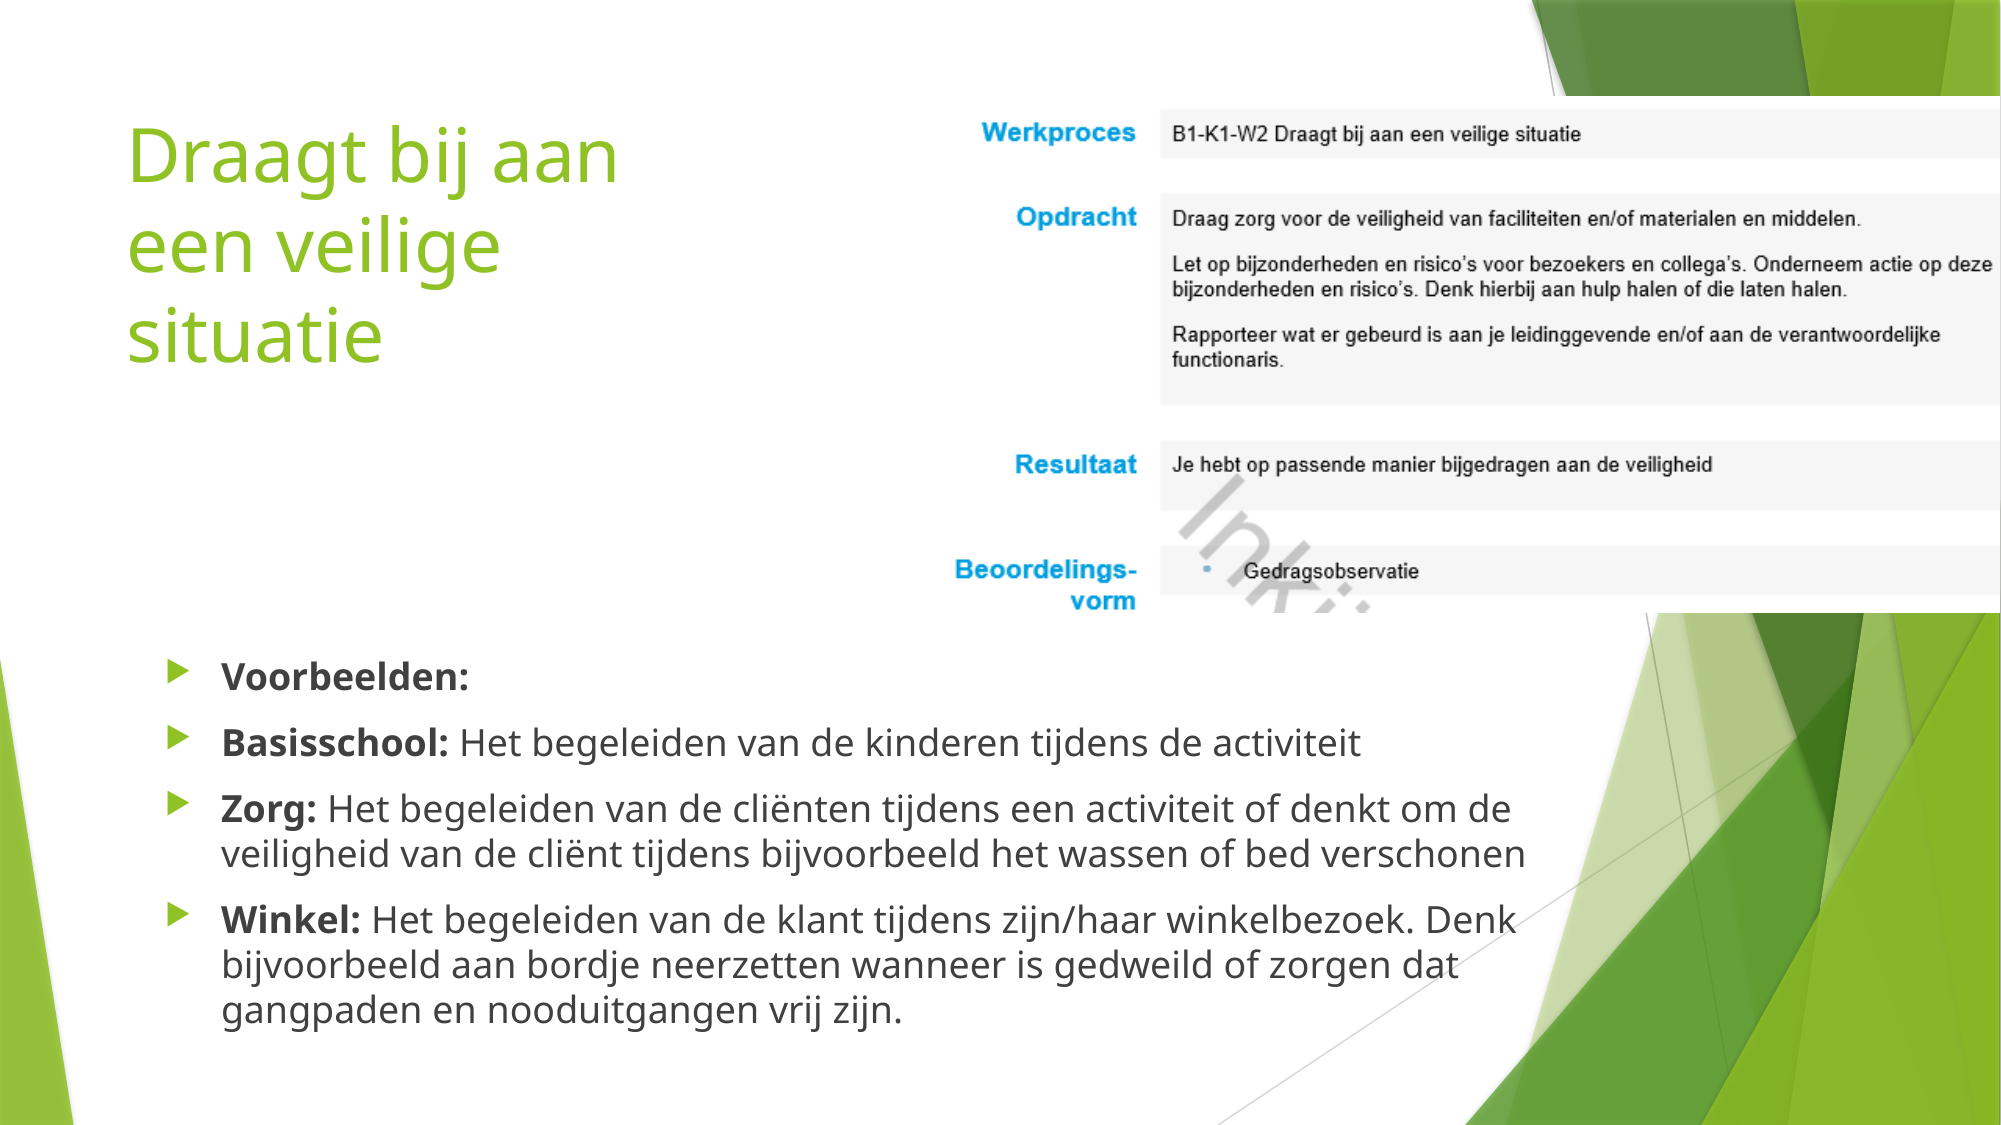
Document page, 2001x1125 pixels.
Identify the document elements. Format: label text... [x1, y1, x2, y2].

list Voorbeelden: Basisschool: Het begeleiden van de kinderen tijdens de activiteit Zorg: Het begeleiden van de cliënten tijdens een activiteit of denkt om de veiligheid van de cliënt tijdens bijvoorbeeld het wassen of bed verschonen Winkel: Het begeleiden van de klant tijdens zijn/haar winkelbezoek. Denk bijvoorbeeld aan bordje neerzetten wanneer is gedweild of zorgen dat gangpaden en nooduitgangen vrij zijn. [149, 645, 1560, 1125]
title Draagt bij aan een veilige situatie [111, 99, 780, 317]
picture [946, 96, 2000, 613]
